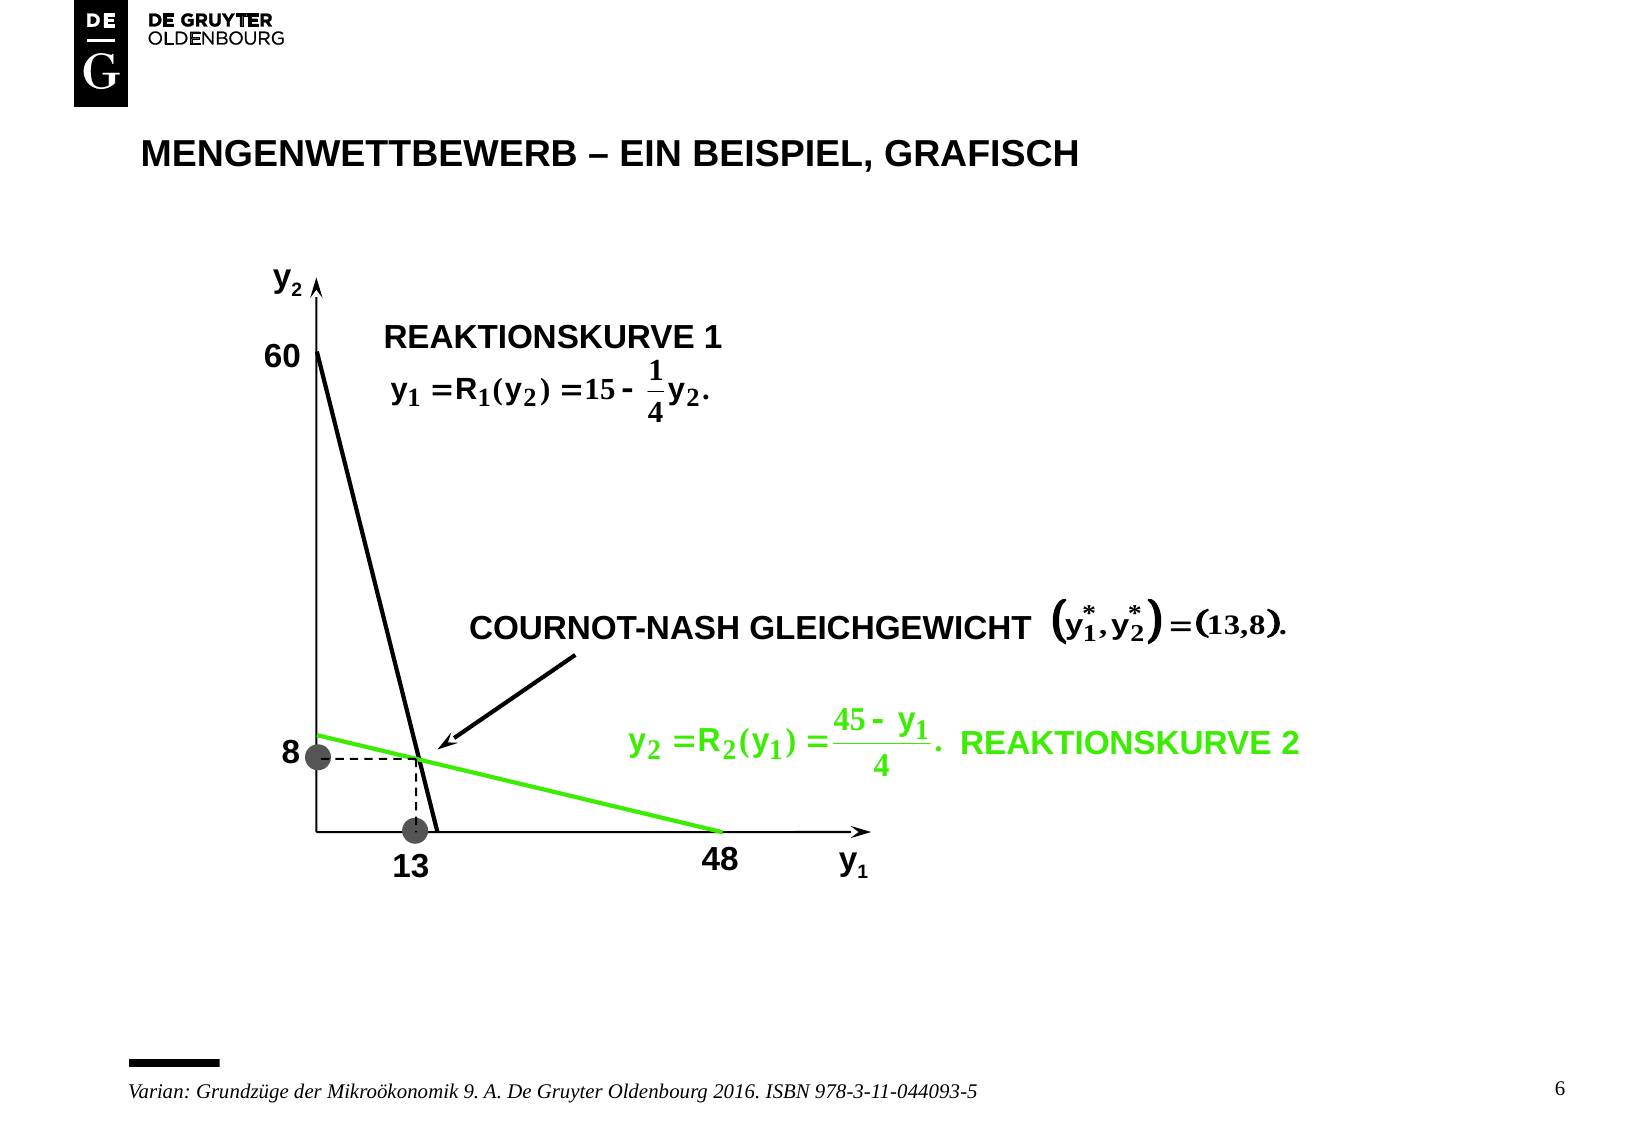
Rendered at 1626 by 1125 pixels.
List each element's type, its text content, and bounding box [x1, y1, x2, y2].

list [389, 354, 711, 425]
title Mengenwettbewerb – ein beispiel, grafisch [140, 128, 1567, 184]
text_box 8 [266, 722, 316, 778]
text_box y2 [257, 247, 318, 308]
text_box REAKTIONSKURVE 2 [945, 713, 1315, 769]
text_box [316, 744, 332, 771]
text_box y1 [823, 829, 884, 891]
text_box [437, 732, 459, 750]
text_box [318, 282, 323, 298]
text_box 60 [248, 326, 317, 382]
slide_number 6 [1554, 1074, 1614, 1104]
text_box COURNOT-NASH GLEICHGEWICHT [453, 599, 1048, 655]
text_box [1051, 598, 1288, 656]
text_box REAKTIONSKURVE 1 [368, 307, 739, 363]
text_box 48 [686, 829, 754, 885]
text_box 13 [377, 836, 445, 892]
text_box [626, 701, 944, 779]
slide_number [128, 1077, 1539, 1108]
text_box [402, 817, 429, 836]
